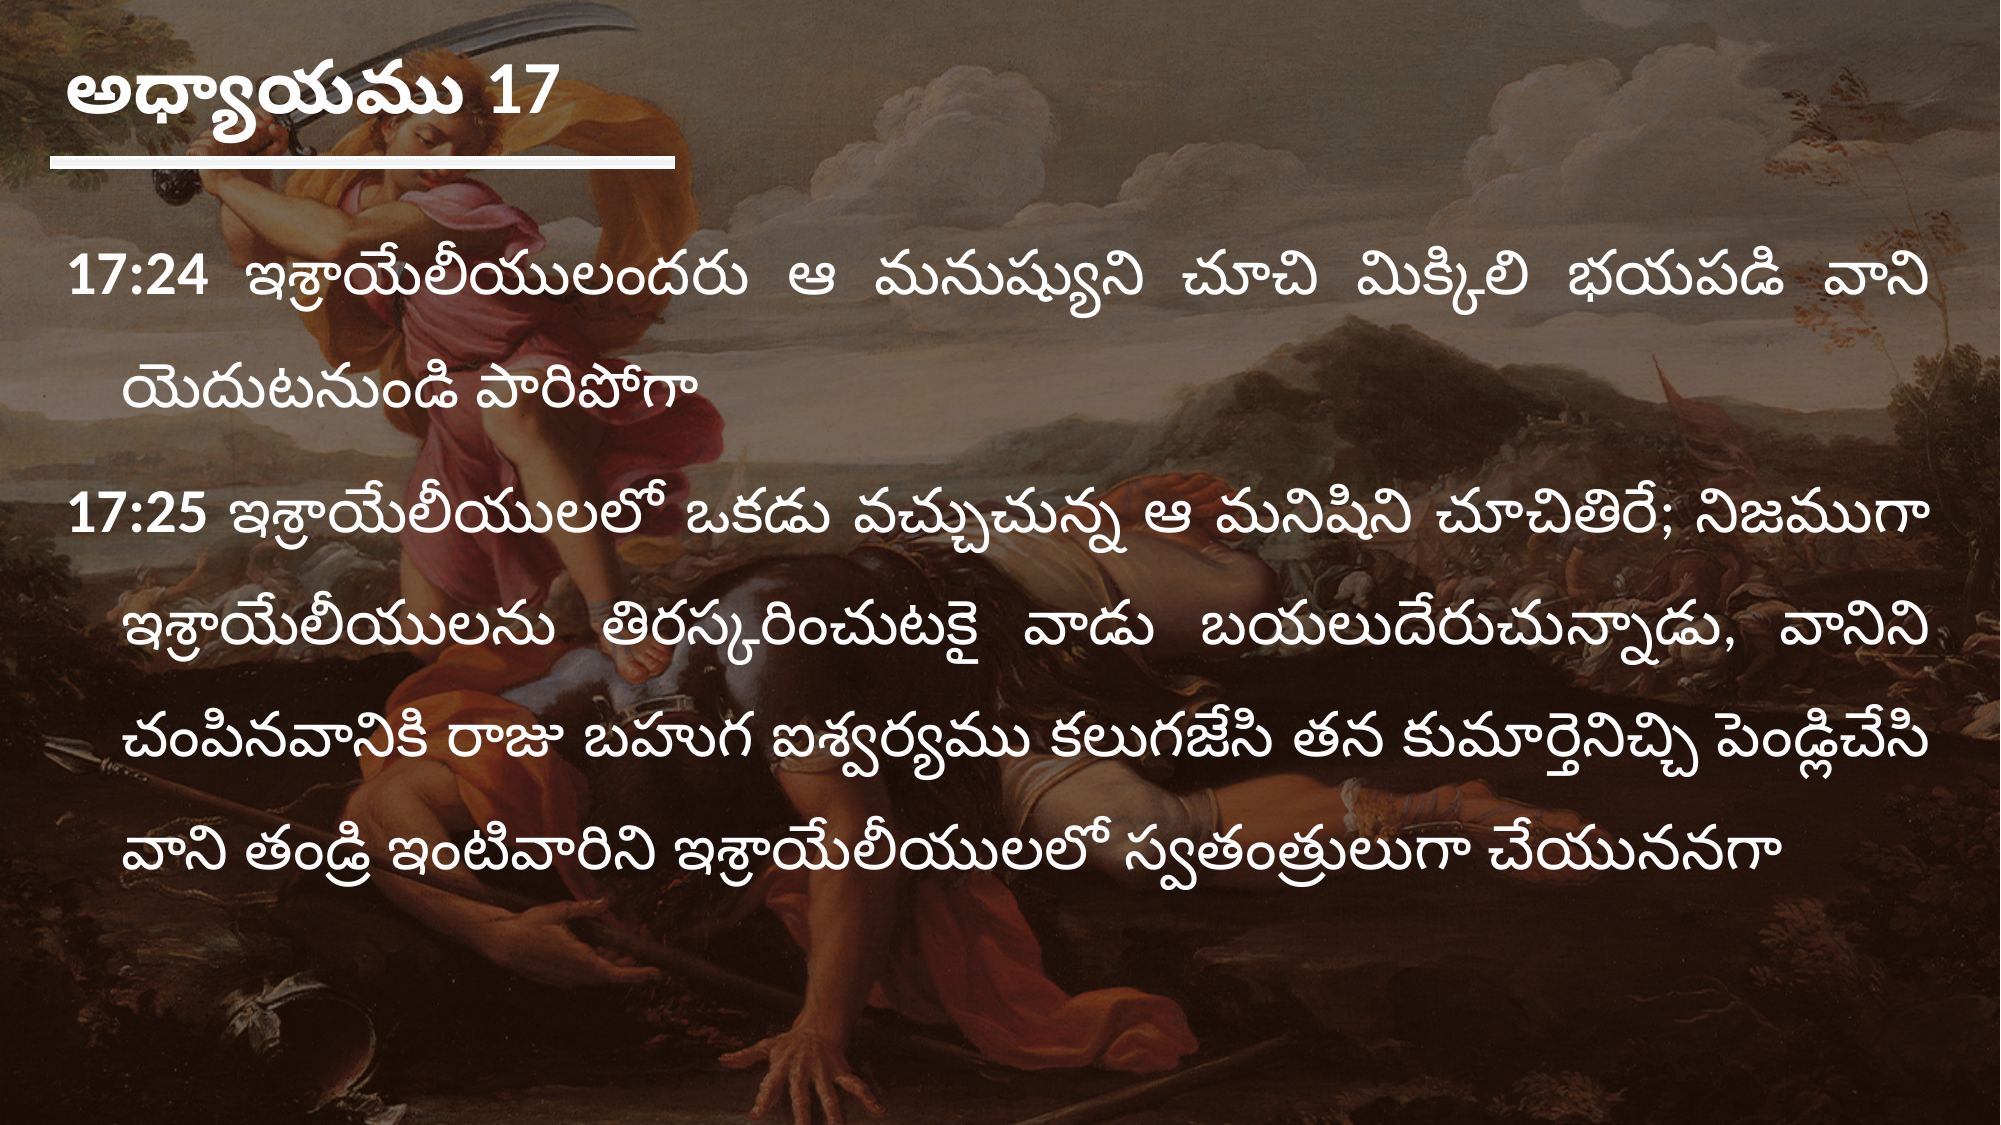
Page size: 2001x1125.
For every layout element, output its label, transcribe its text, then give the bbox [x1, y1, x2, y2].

picture [0, 0, 2000, 1125]
title అధ్యాయము 17 [50, 0, 1925, 167]
list 17:24 ఇశ్రాయేలీయులందరు ఆ మనుష్యుని చూచి మిక్కిలి భయపడి వాని యెదుటనుండి పారిపోగా 17:25 ఇశ్రాయేలీయులలో ఒకడు వచ్చుచున్న ఆ మనిషిని చూచితిరే; నిజముగా ఇశ్రాయేలీయులను తిరస్కరించుటకై వాడు బయలుదేరుచున్నాడు, వానిని చంపినవానికి రాజు బహుగ ఐశ్వర్యము కలుగజేసి తన కుమార్తెనిచ్చి పెండ్లిచేసి వాని తండ్రి ఇంటివారిని ఇశ్రాయేలీయులలో స్వతంత్రులుగా చేయుననగా [50, 187, 1946, 1063]
